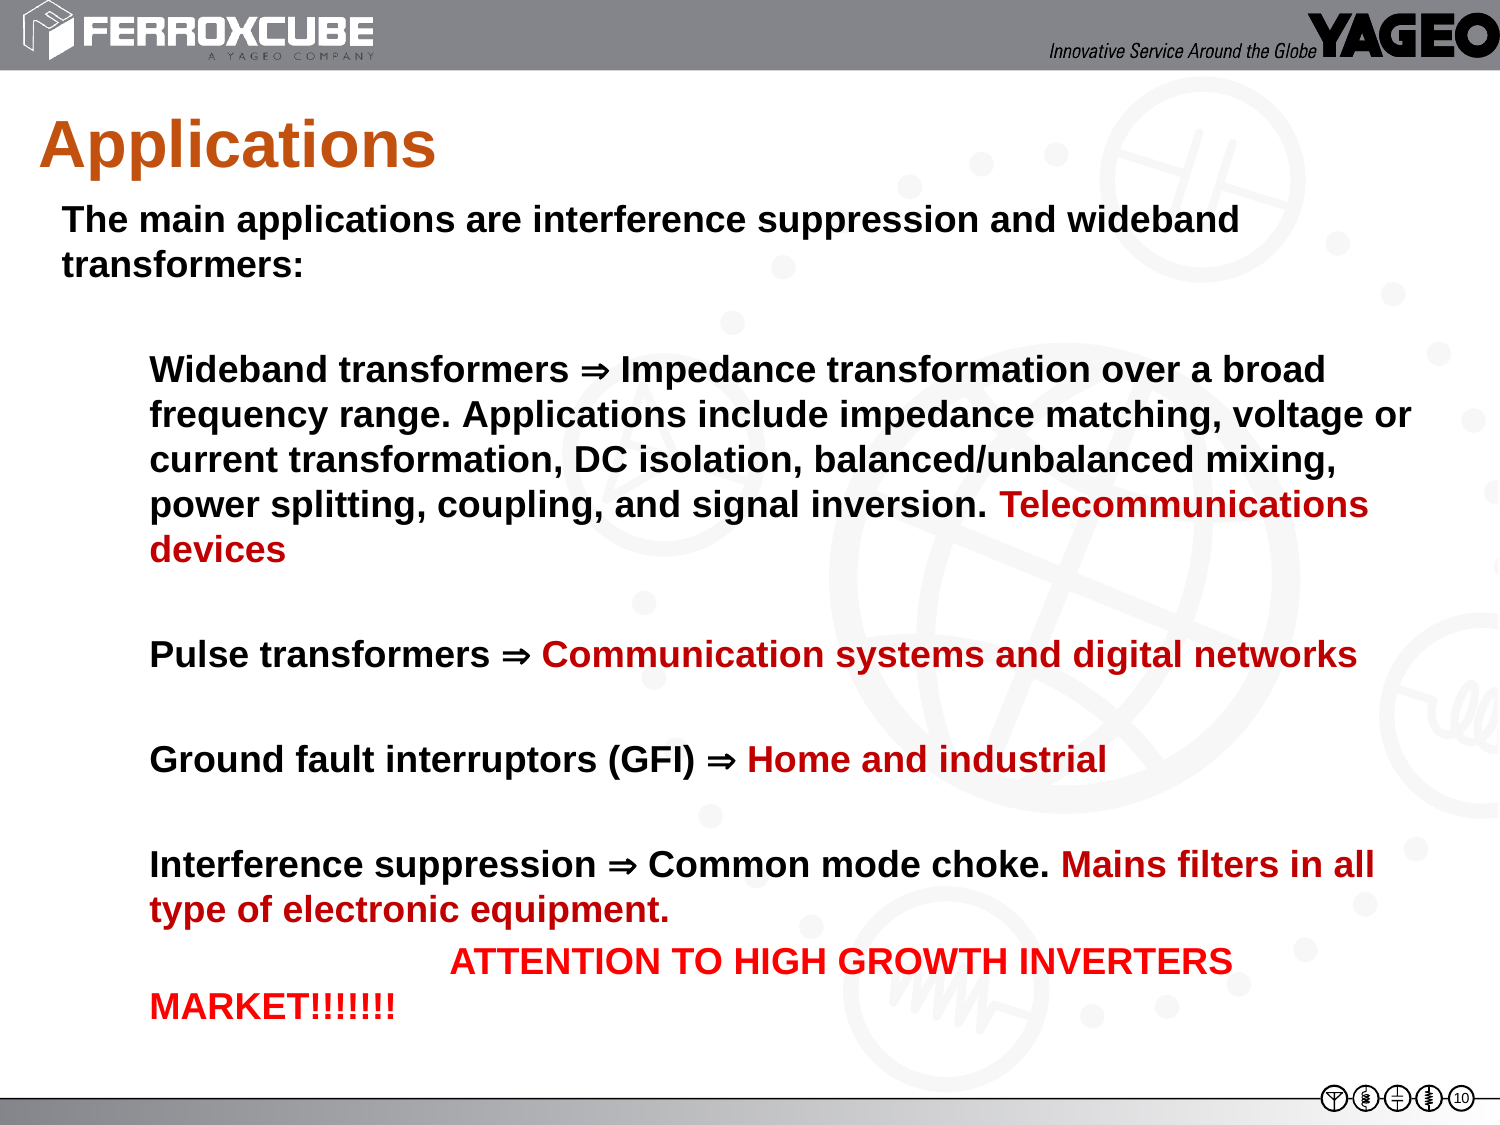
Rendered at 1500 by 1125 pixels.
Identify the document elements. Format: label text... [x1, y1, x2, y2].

list The main applications are interference suppression and wideband transformers: Wideband transformers  Impedance transformation over a broad frequency range. Applications include impedance matching, voltage or current transformation, DC isolation, balanced/unbalanced mixing, power splitting, coupling, and signal inversion. Telecommunications devices Pulse transformers  Communication systems and digital networks Ground fault interruptors (GFI)  Home and industrial Interference suppression  Common mode choke. Mains filters in all type of electronic equipment. ATTENTION TO HIGH GROWTH INVERTERS MARKET!!!!!!! [46, 187, 1430, 704]
picture [23, 0, 374, 60]
title Applications [23, 93, 504, 188]
